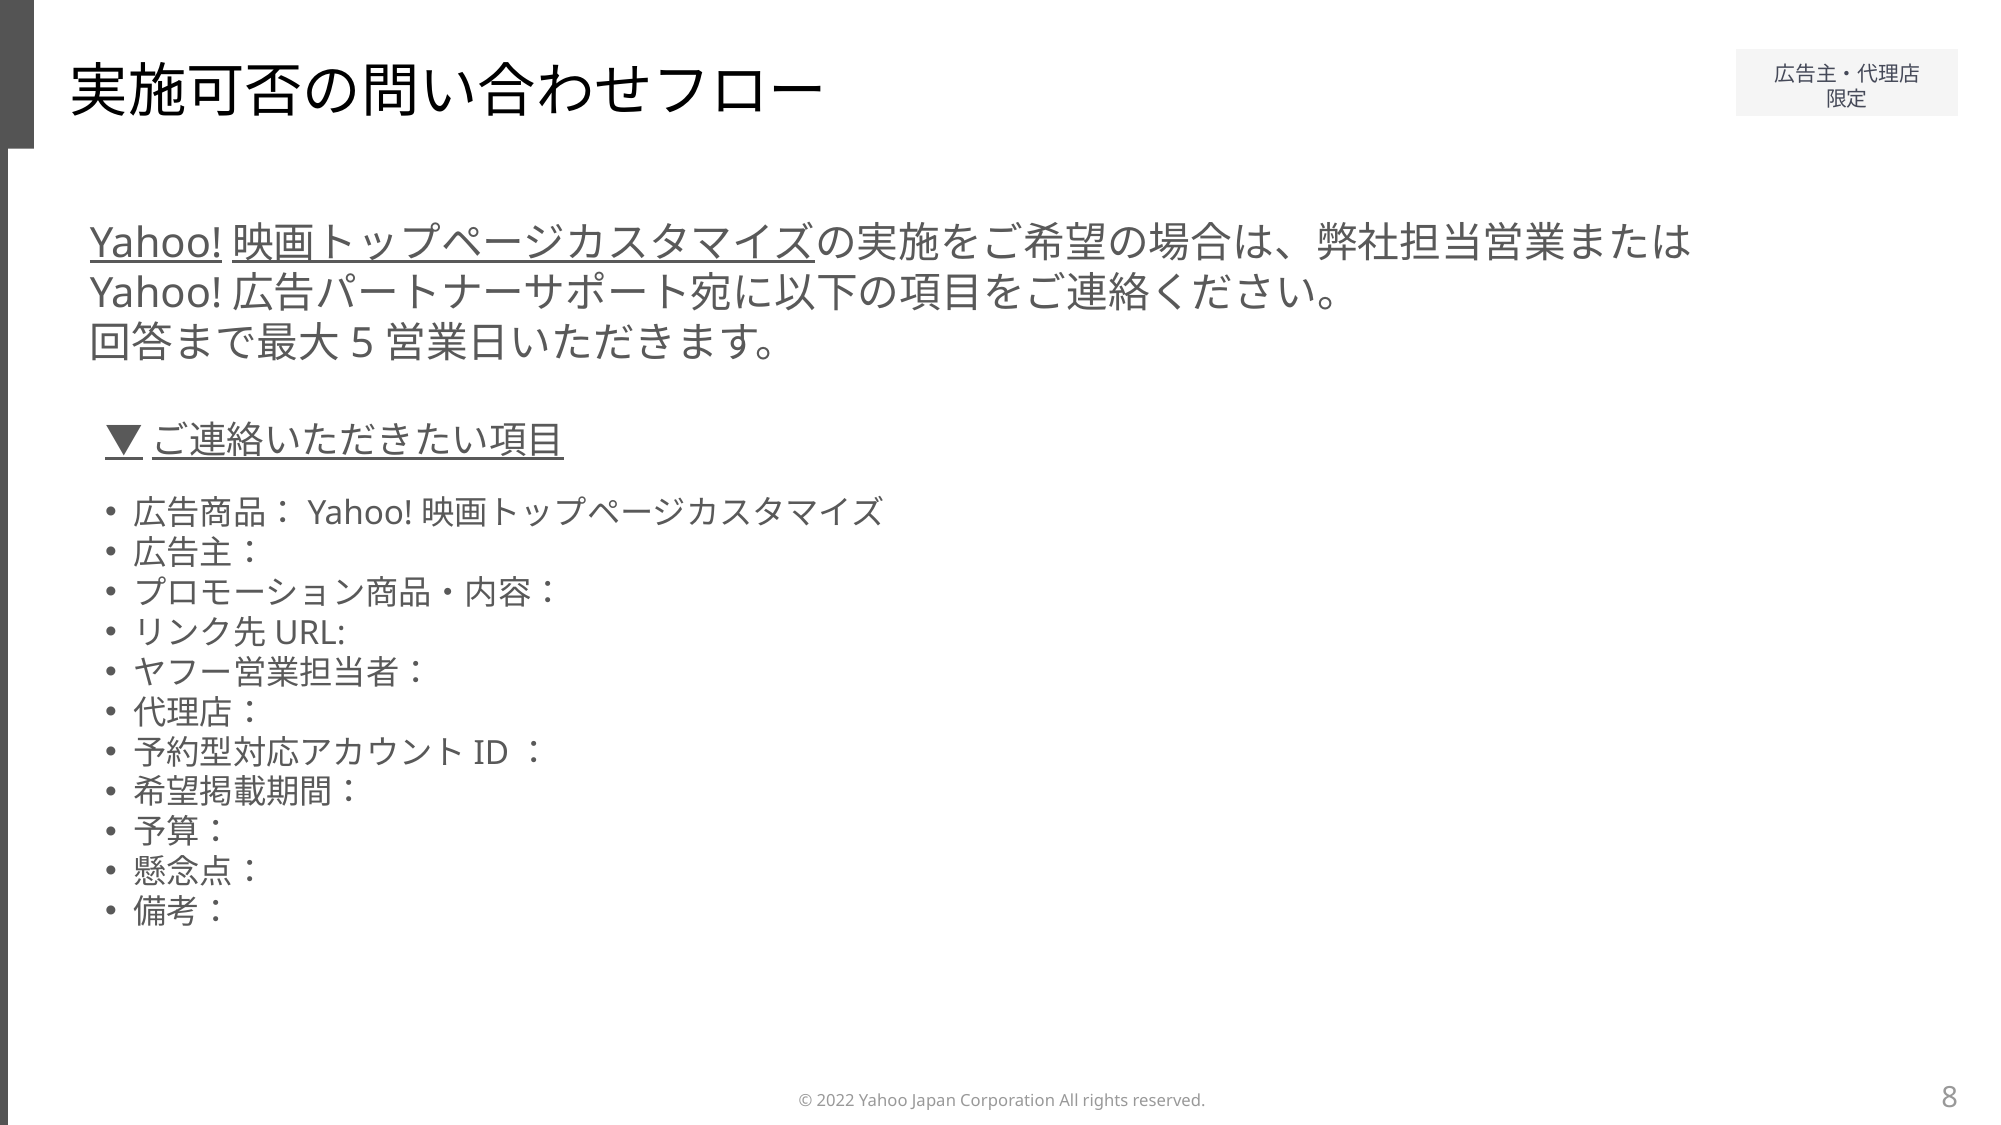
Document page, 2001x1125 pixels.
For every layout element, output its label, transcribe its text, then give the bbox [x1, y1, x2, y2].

text_box ▼ご連絡いただきたい項目 広告商品：Yahoo!映画トップページカスタマイズ 広告主： プロモーション商品・内容： リンク先URL: ヤフー営業担当者： 代理店： 予約型対応アカウントID： 希望掲載期間： 予算： 懸念点： 備考： [90, 408, 1309, 938]
slide_number 8 [1803, 1070, 1973, 1125]
text_box Yahoo!映画トップページカスタマイズの実施をご希望の場合は、弊社担当営業または Yahoo!広告パートナーサポート宛に以下の項目をご連絡ください。 回答まで最大5営業日いただきます。 [75, 208, 1910, 373]
list 実施可否の問い合わせフロー [54, 21, 1656, 155]
